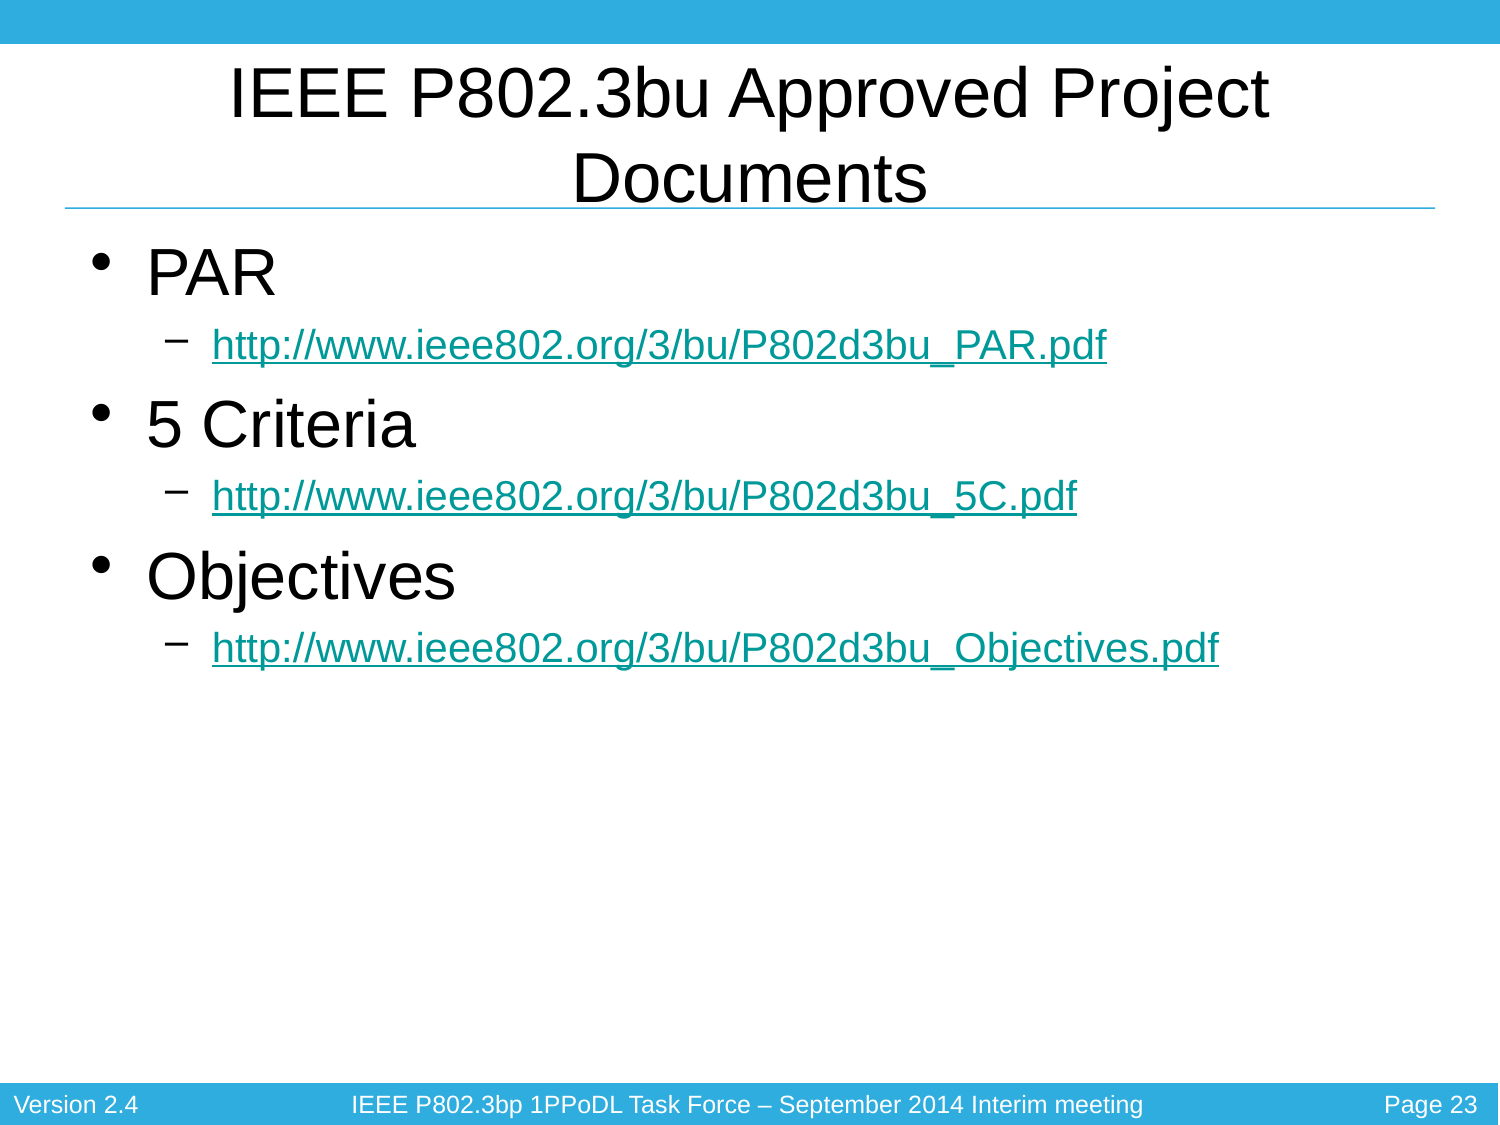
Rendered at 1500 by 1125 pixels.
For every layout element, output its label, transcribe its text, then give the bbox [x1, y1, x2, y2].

list PAR http://www.ieee802.org/3/bu/P802d3bu_PAR.pdf 5 Criteria http://www.ieee802.org/3/bu/P802d3bu_5C.pdf Objectives http://www.ieee802.org/3/bu/P802d3bu_Objectives.pdf [74, 221, 1426, 965]
title IEEE P802.3bu Approved Project Documents [74, 66, 1426, 197]
